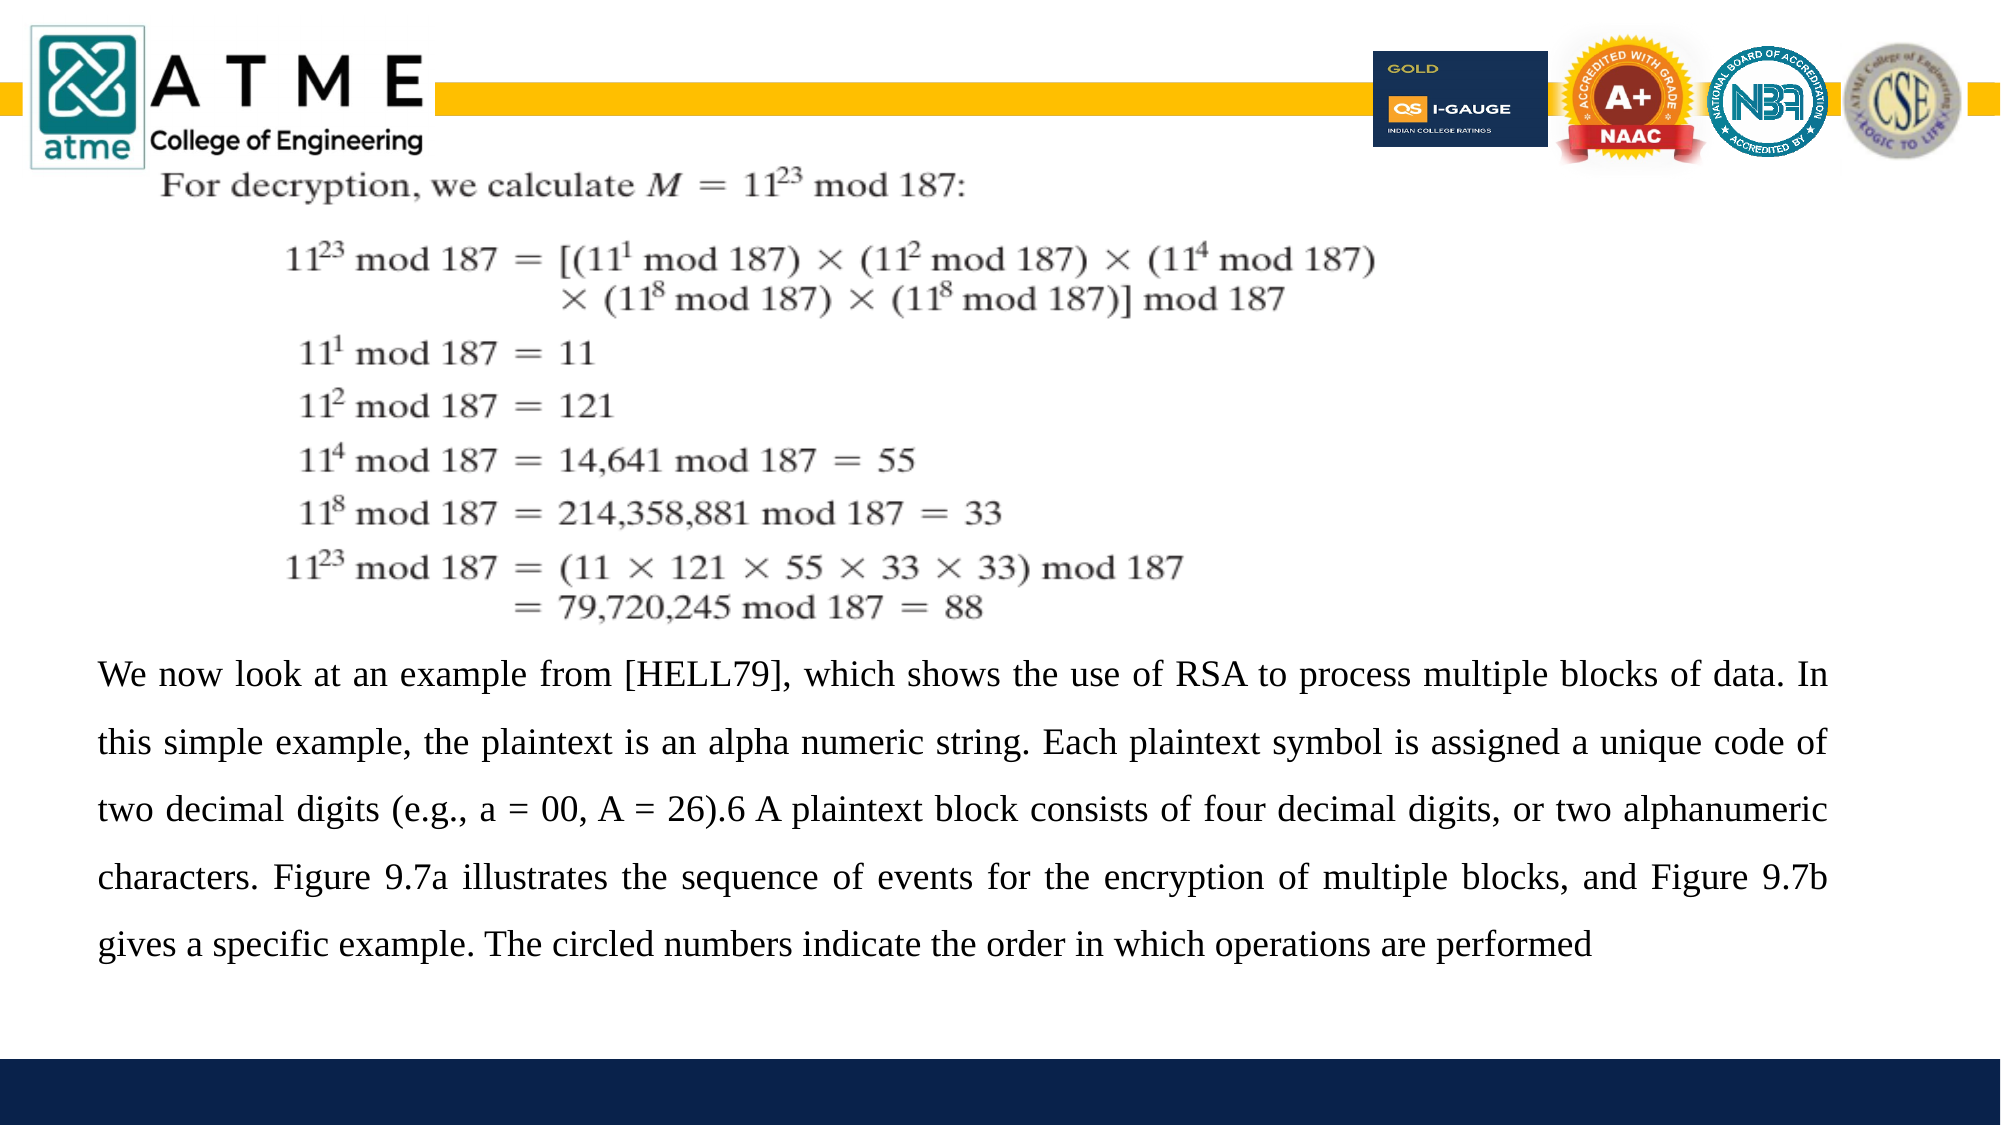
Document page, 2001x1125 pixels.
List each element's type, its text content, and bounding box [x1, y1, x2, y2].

picture [0, 1059, 2001, 1125]
picture [22, 15, 1386, 638]
picture [1840, 26, 1968, 176]
picture [1373, 20, 1828, 180]
text_box We now look at an example from [HELL79], which shows the use of RSA to process multiple blocks of data. In this simple example, the plaintext is an alpha numeric string. Each plaintext symbol is assigned a unique code of two decimal digits (e.g., a = 00, A = 26).6 A plaintext block consists of four decimal digits, or two alphanumeric characters. Figure 9.7a illustrates the sequence of events for the encryption of multiple blocks, and Figure 9.7b gives a specific example. The circled numbers indicate the order in which operations are performed [83, 619, 1846, 972]
